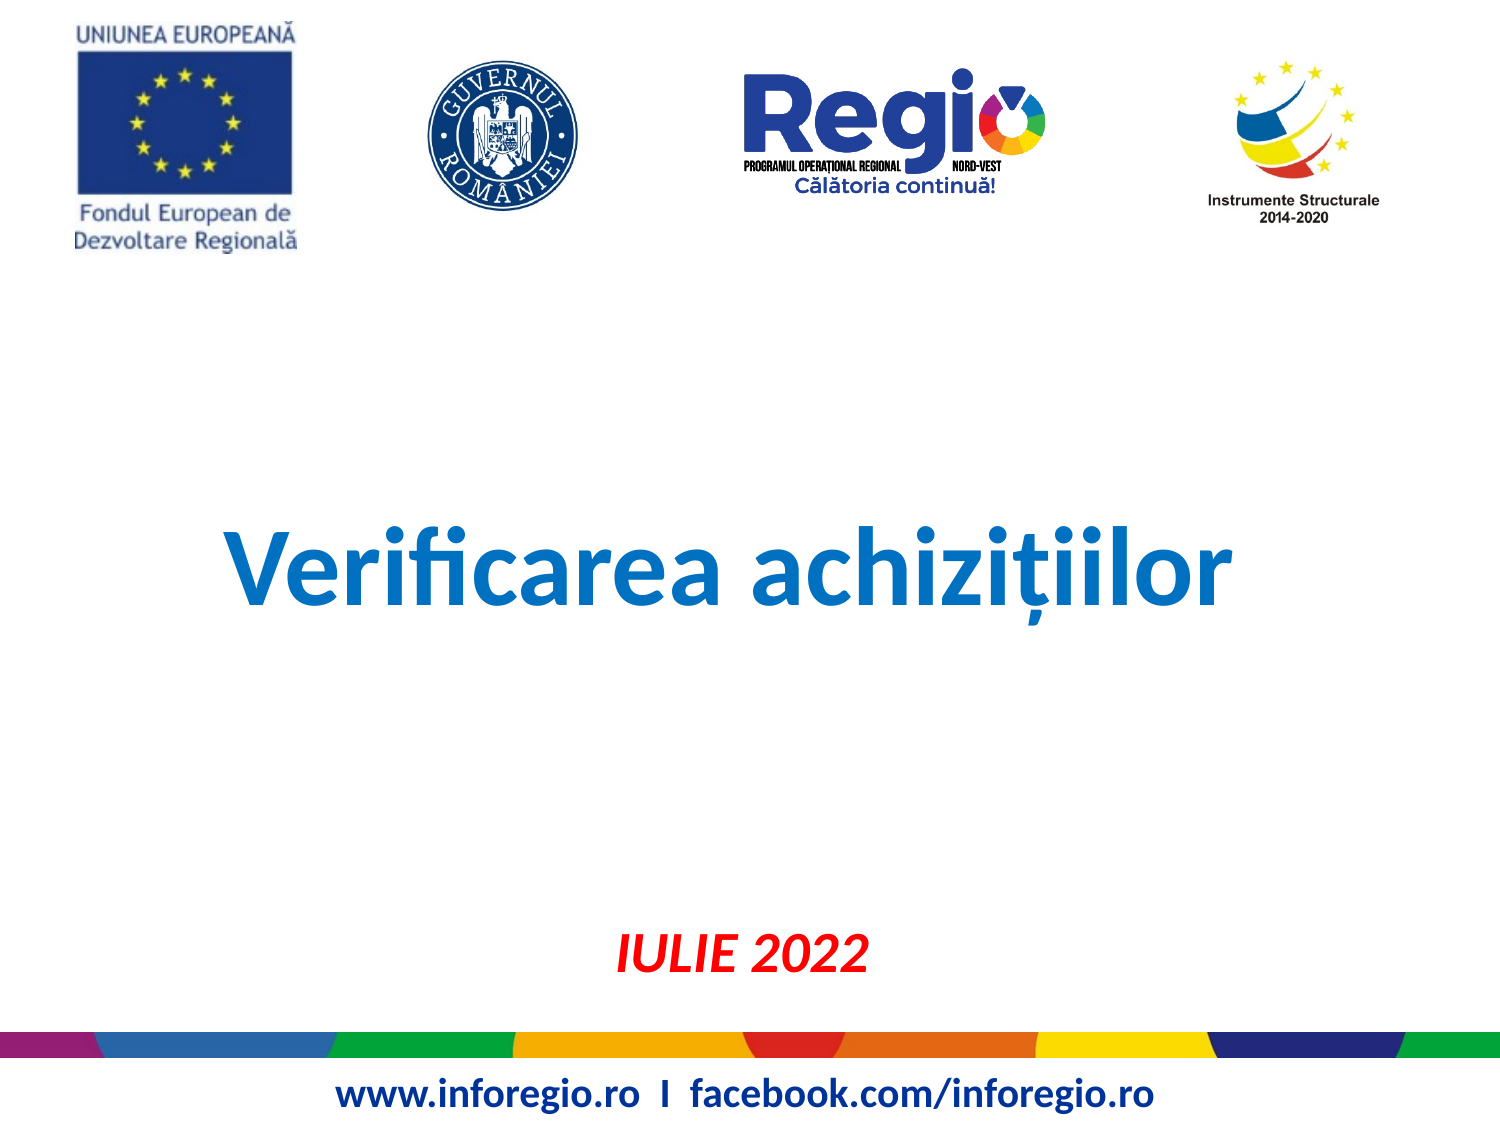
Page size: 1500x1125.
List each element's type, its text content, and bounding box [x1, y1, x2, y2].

picture [74, 20, 297, 254]
picture [1137, 12, 1442, 262]
picture [674, 6, 1114, 268]
picture [0, 1032, 1500, 1058]
text_box IULIE 2022 [436, 866, 1075, 1030]
picture [374, 19, 638, 256]
title Verificarea achizițiilor [152, 440, 1358, 682]
